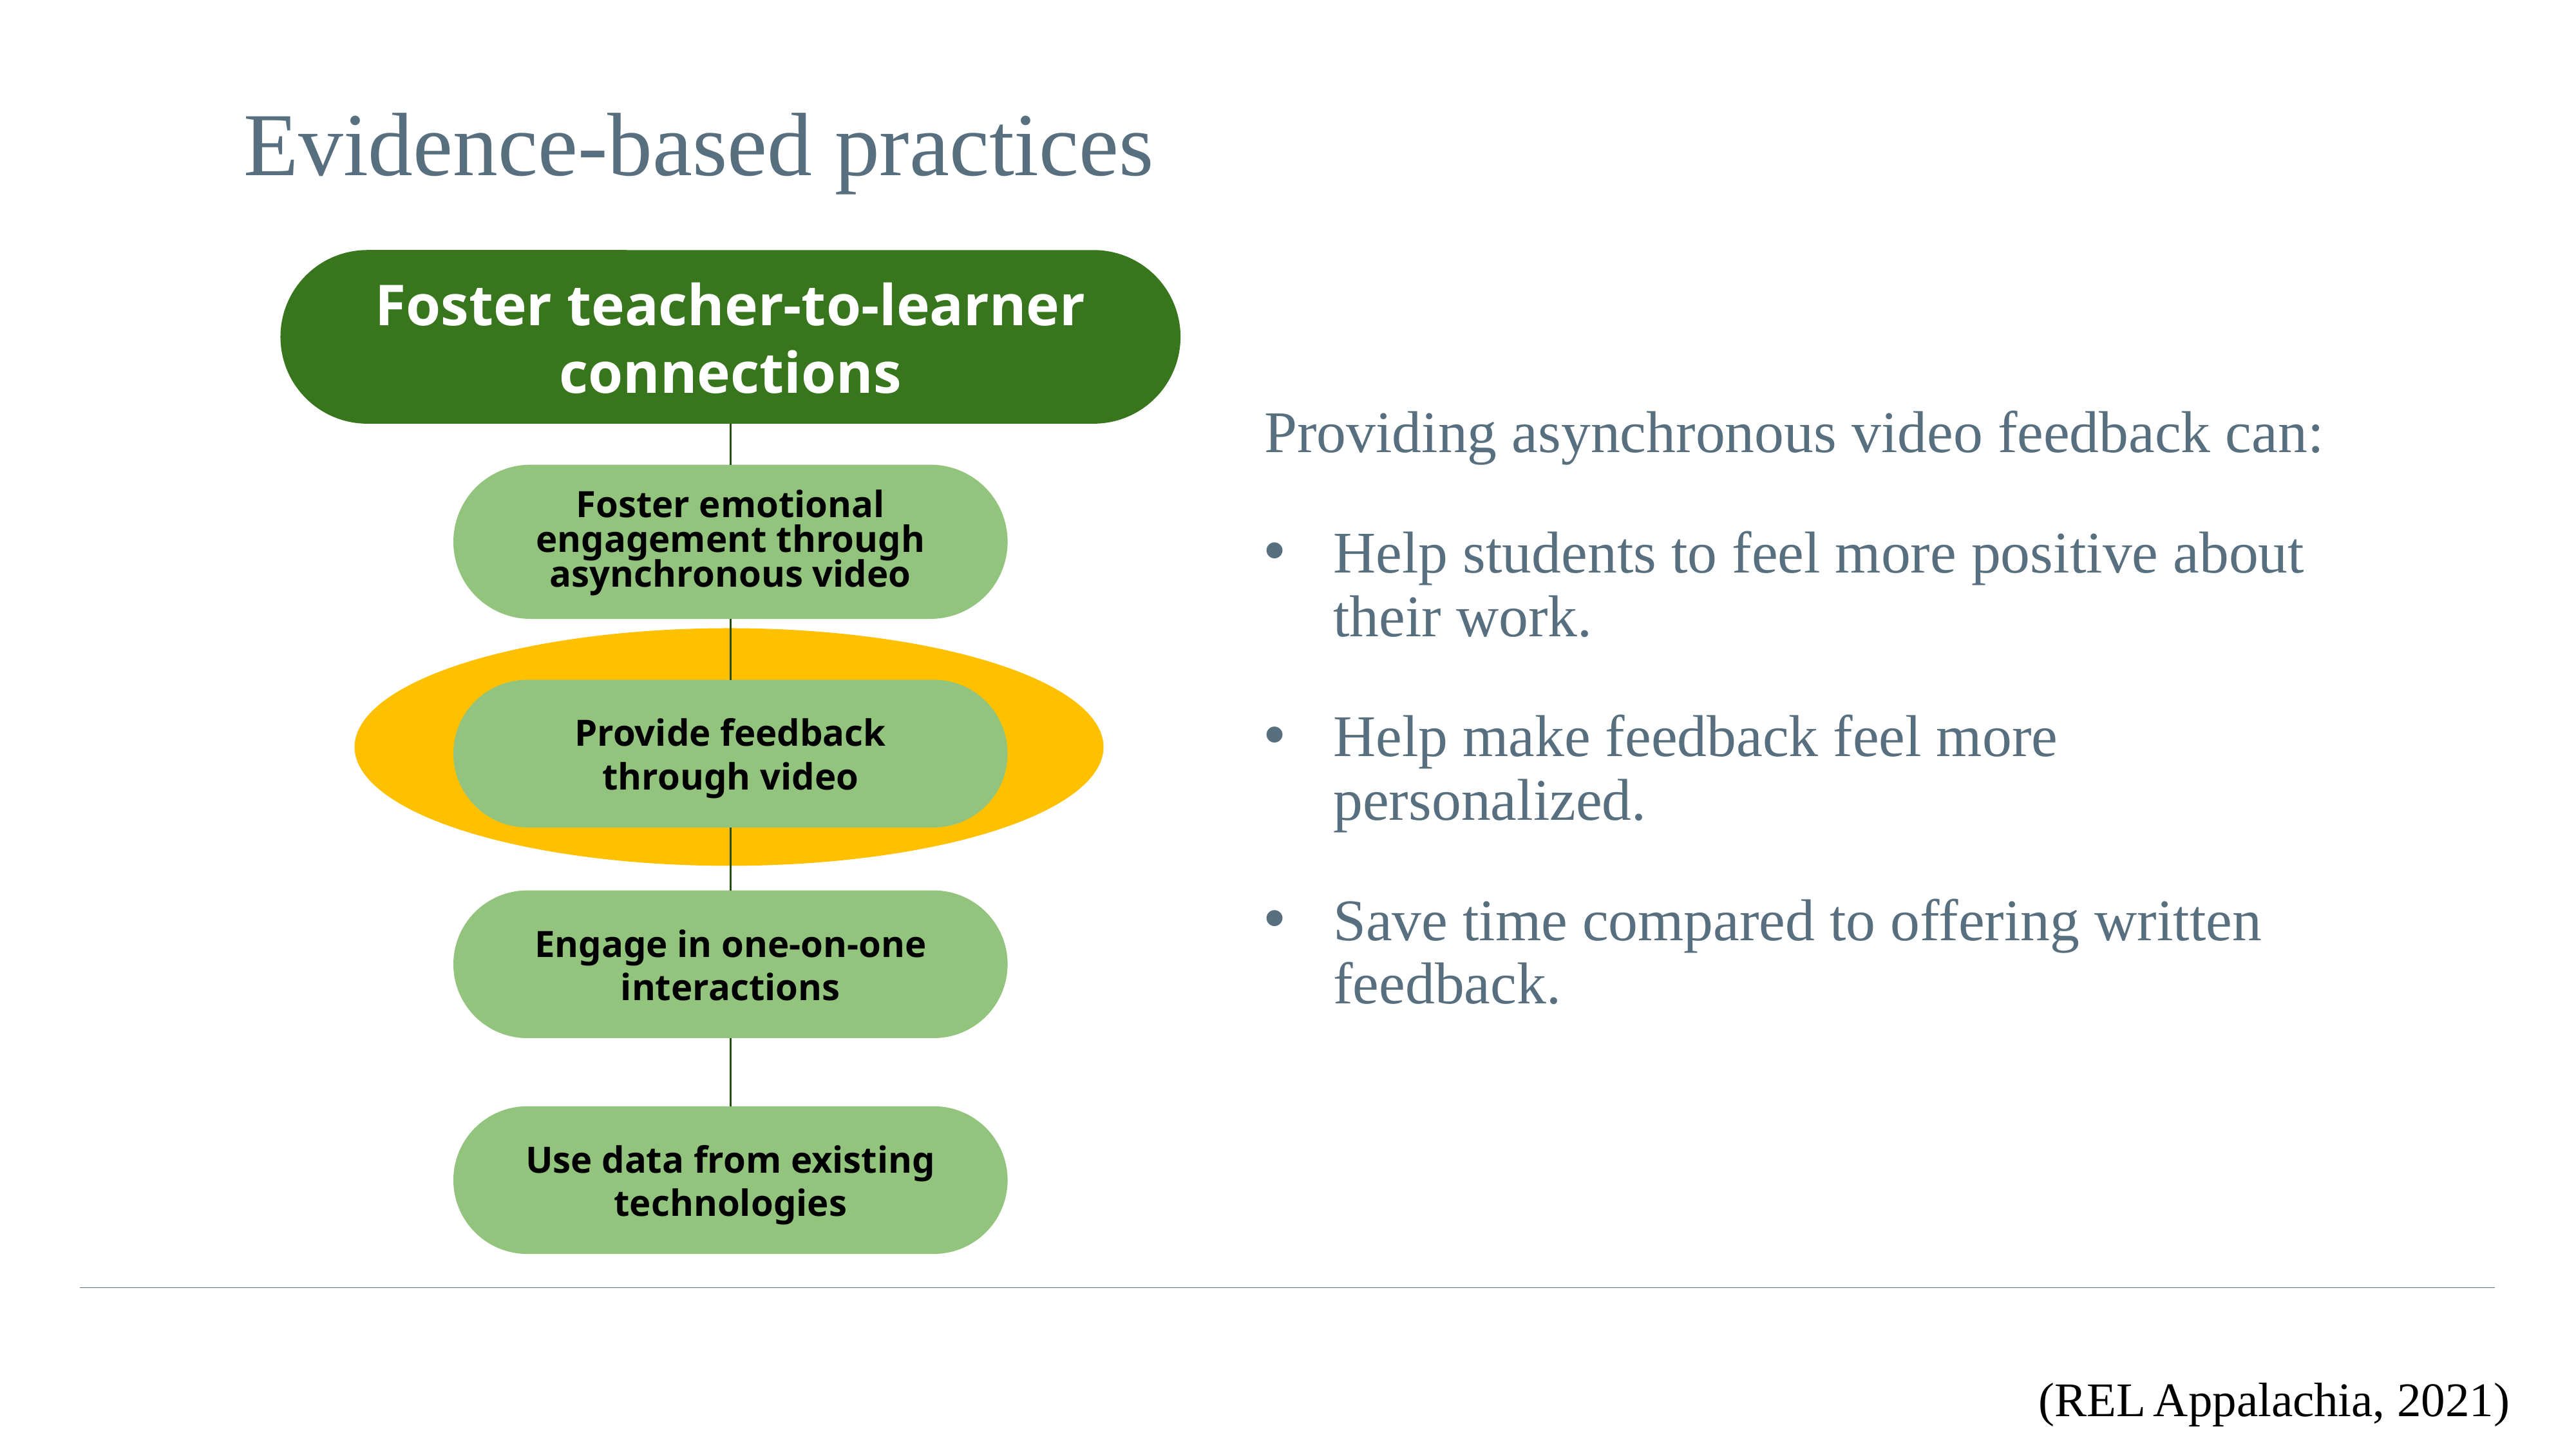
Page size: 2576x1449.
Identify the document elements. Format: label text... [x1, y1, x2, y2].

text_box Provide feedback through video [453, 679, 1008, 828]
text_box Use data from existing technologies [453, 1106, 1008, 1255]
text_box (REL Appalachia, 2021) [1155, 1358, 2520, 1436]
list Providing asynchronous video feedback can: Help students to feel more positive about their work. Help make feedback feel more personalized. Save time compared to offering written feedback. [1255, 397, 2386, 1201]
text_box Foster teacher-to-learner connections [280, 250, 1181, 424]
text_box [732, 628, 1104, 866]
text_box Engage in one-on-one interactions [453, 890, 1008, 1038]
text_box [354, 628, 730, 866]
text_box Foster emotional engagement through asynchronous video [453, 464, 1008, 620]
title Evidence-based practices-2 [92, 80, 1381, 202]
